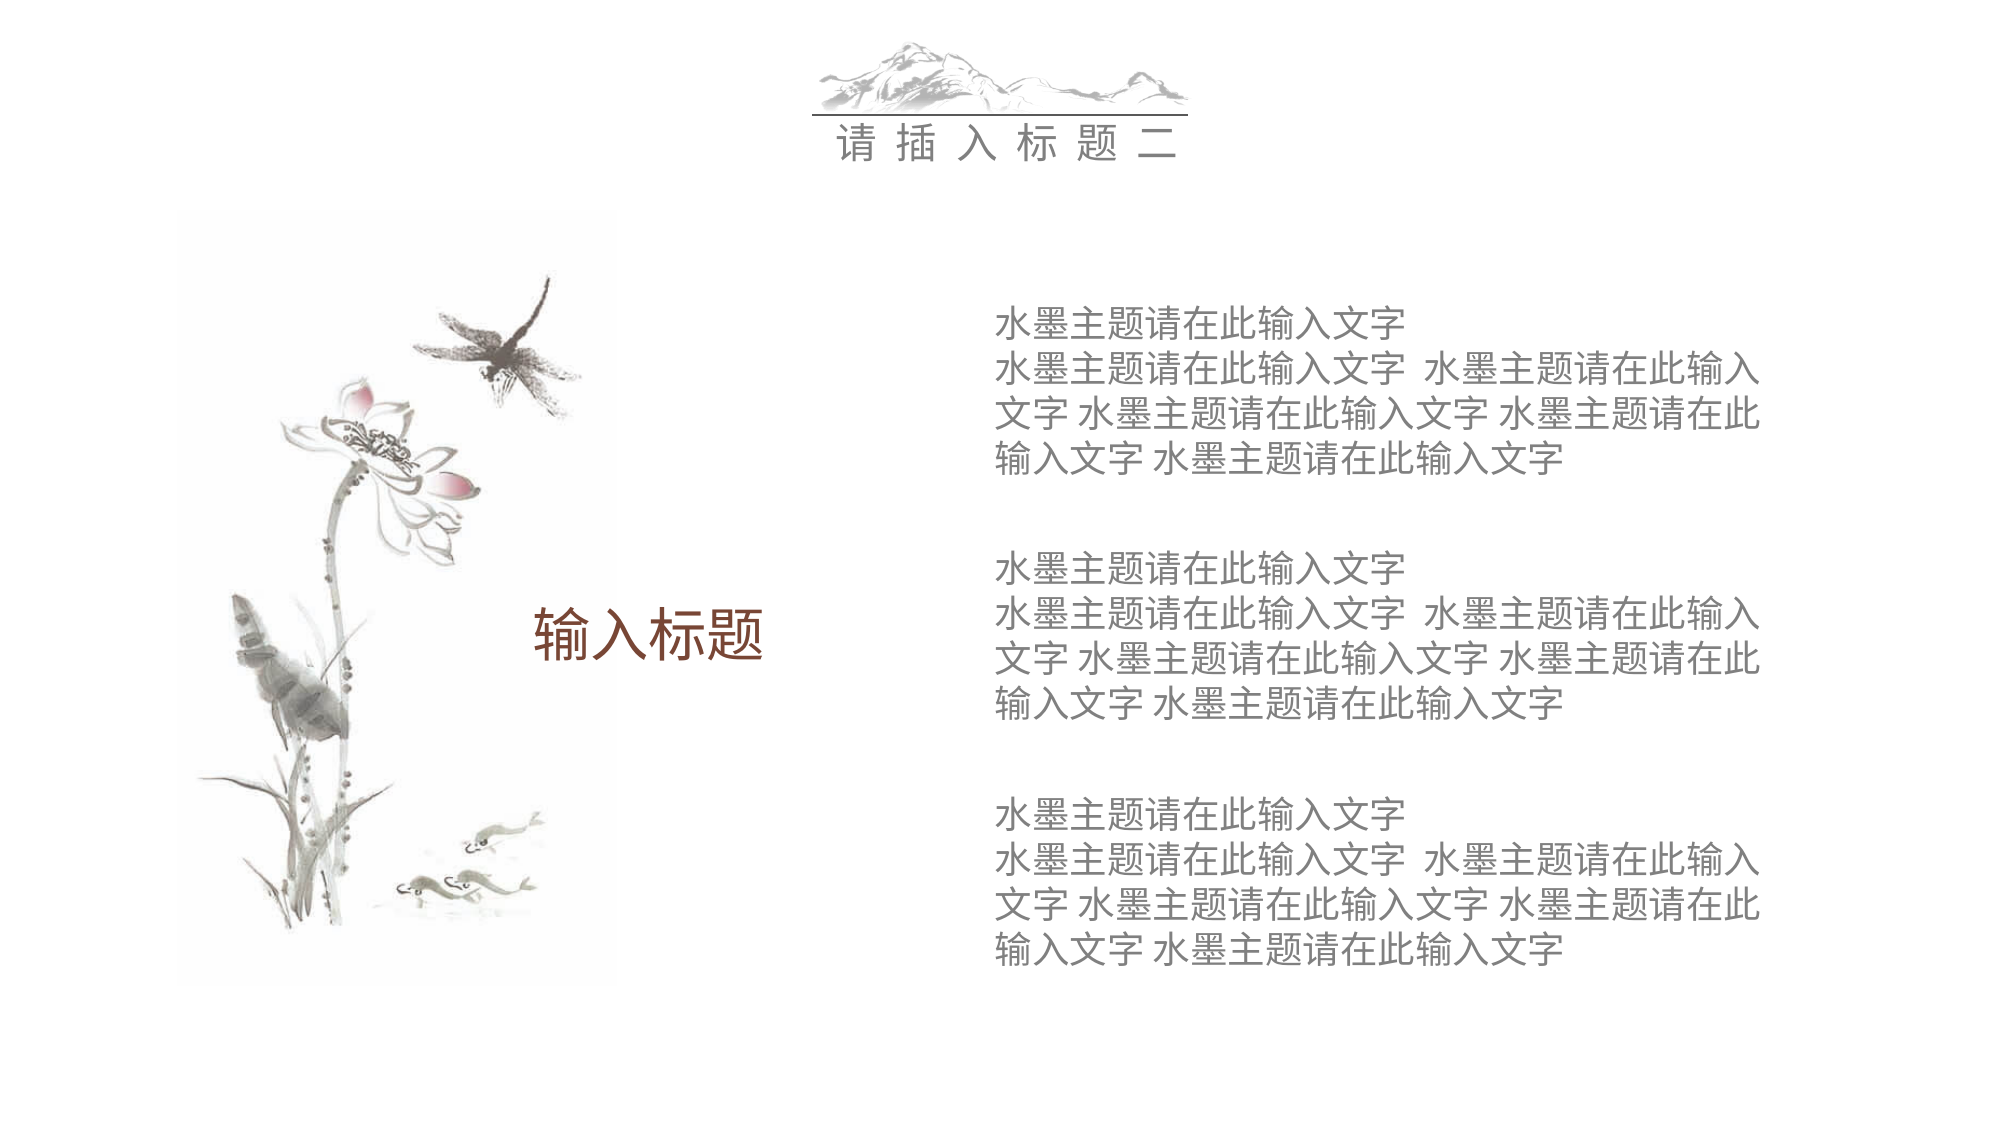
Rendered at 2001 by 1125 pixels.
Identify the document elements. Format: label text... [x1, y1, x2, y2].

text_box 水墨主题请在此输入文字 水墨主题请在此输入文字 水墨主题请在此输入 文字 水墨主题请在此输入文字 水墨主题请在此 输入文字 水墨主题请在此输入文字 [979, 292, 1818, 488]
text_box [808, 17, 1209, 175]
text_box 输入标题 [617, 591, 781, 676]
text_box 水墨主题请在此输入文字 水墨主题请在此输入文字 水墨主题请在此输入 文字 水墨主题请在此输入文字 水墨主题请在此 输入文字 水墨主题请在此输入文字 [979, 783, 1818, 978]
text_box 水墨主题请在此输入文字 水墨主题请在此输入文字 水墨主题请在此输入 文字 水墨主题请在此输入文字 水墨主题请在此 输入文字 水墨主题请在此输入文字 [979, 537, 1818, 733]
picture [177, 210, 617, 986]
